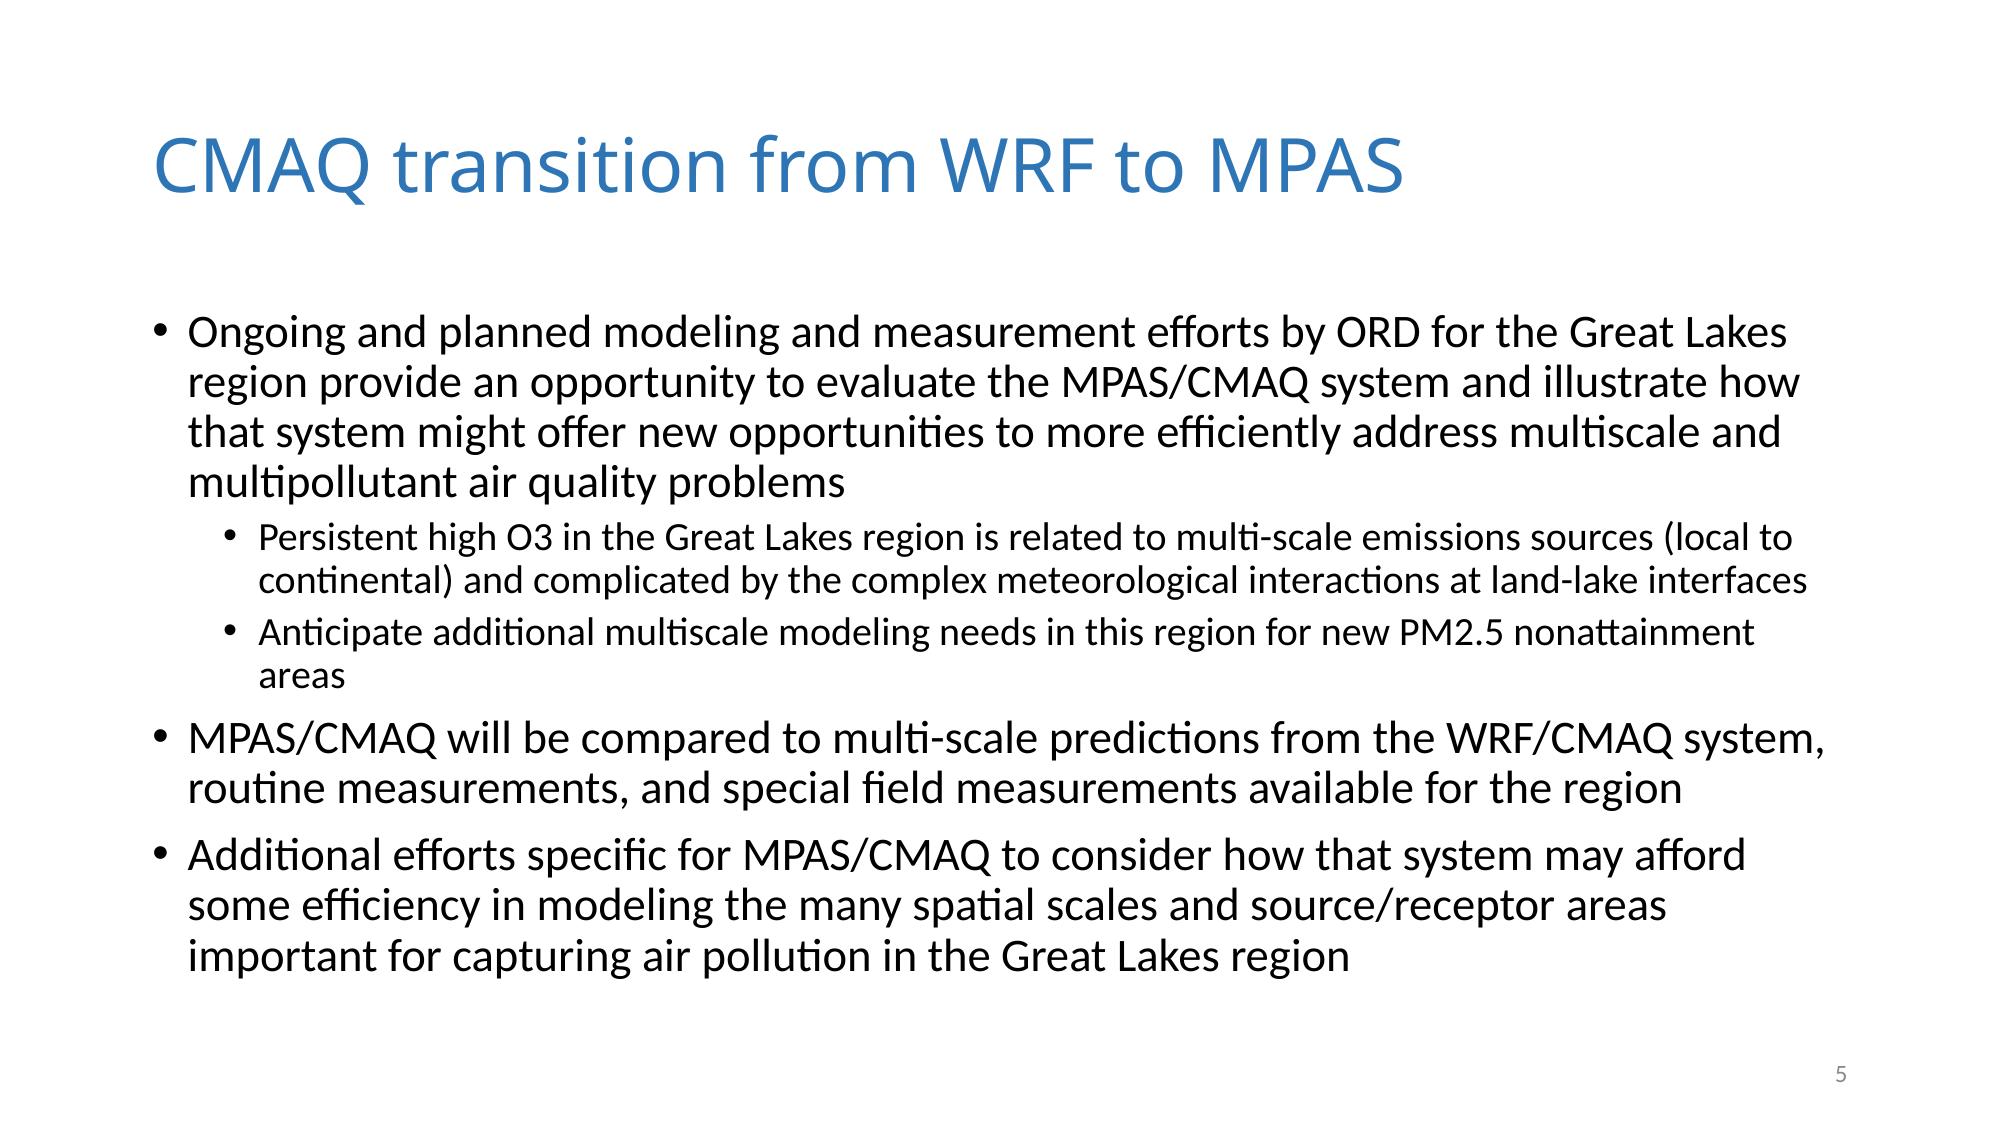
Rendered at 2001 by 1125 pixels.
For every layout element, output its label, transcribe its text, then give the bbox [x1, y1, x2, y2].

title CMAQ transition from WRF to MPAS [137, 59, 1863, 278]
list Ongoing and planned modeling and measurement efforts by ORD for the Great Lakes region provide an opportunity to evaluate the MPAS/CMAQ system and illustrate how that system might offer new opportunities to more efficiently address multiscale and multipollutant air quality problems Persistent high O3 in the Great Lakes region is related to multi-scale emissions sources (local to continental) and complicated by the complex meteorological interactions at land-lake interfaces Anticipate additional multiscale modeling needs in this region for new PM2.5 nonattainment areas MPAS/CMAQ will be compared to multi-scale predictions from the WRF/CMAQ system, routine measurements, and special field measurements available for the region Additional efforts specific for MPAS/CMAQ to consider how that system may afford some efficiency in modeling the many spatial scales and source/receptor areas important for capturing air pollution in the Great Lakes region [137, 299, 1863, 1014]
slide_number 5 [1412, 1042, 1863, 1103]
